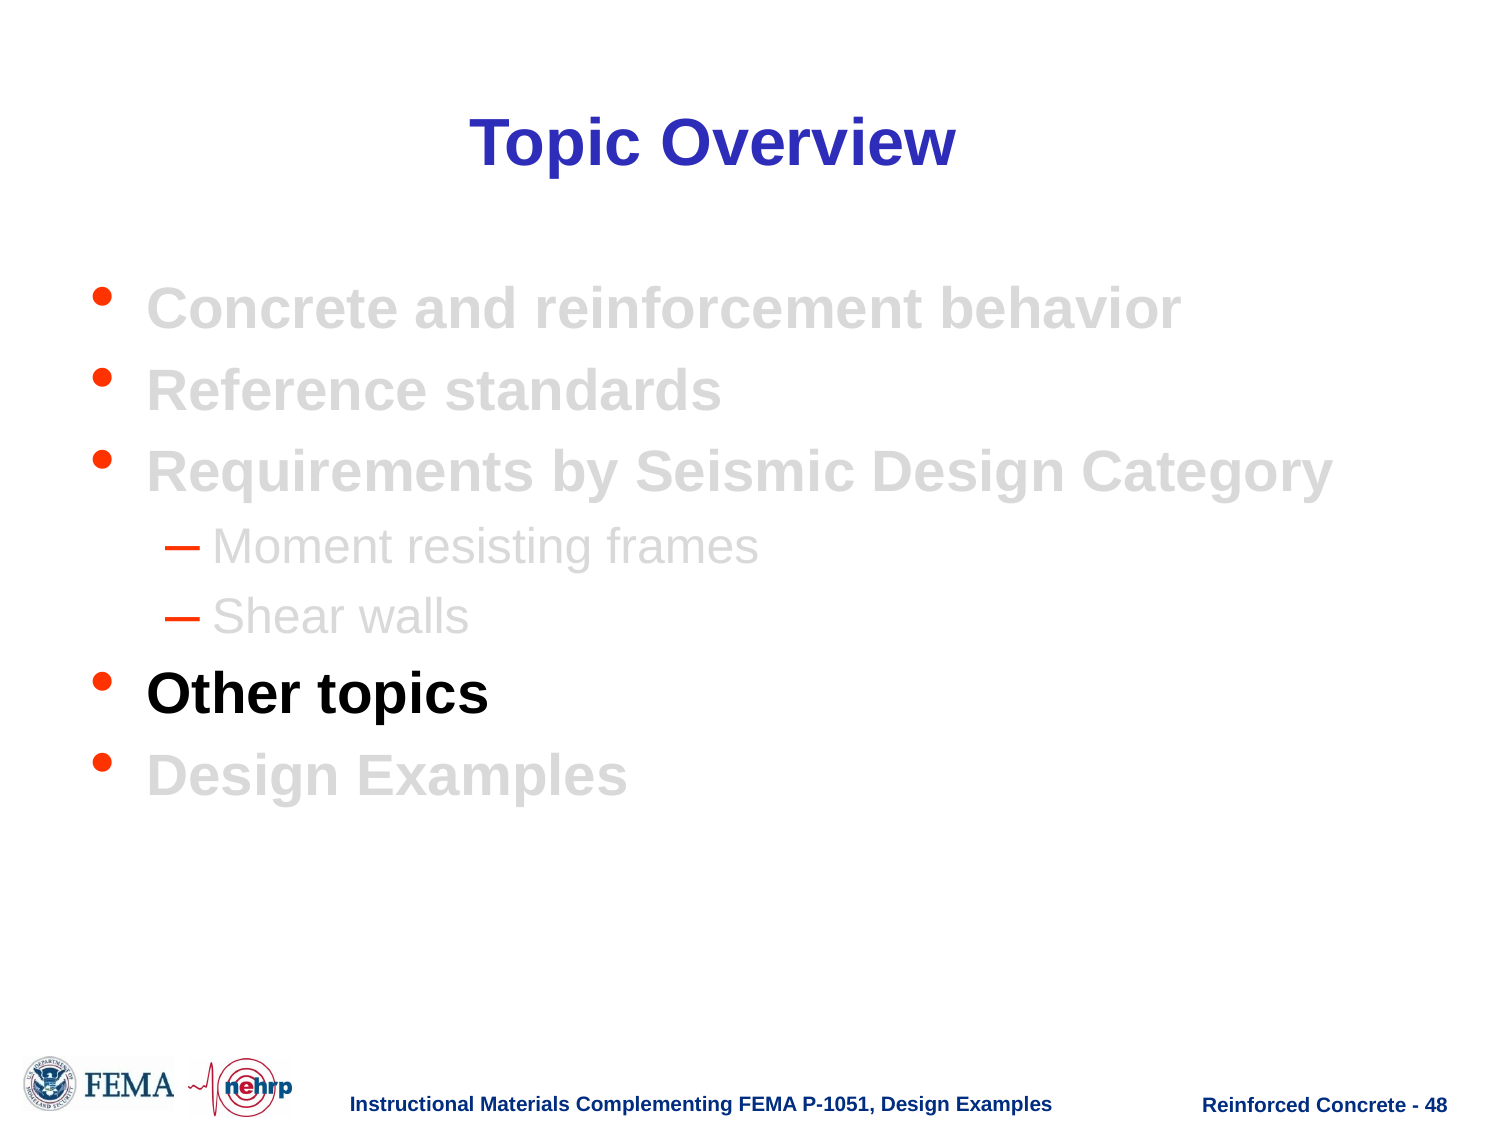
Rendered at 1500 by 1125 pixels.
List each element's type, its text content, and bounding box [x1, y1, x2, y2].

picture [23, 1056, 174, 1111]
list Concrete and reinforcement behavior Reference standards Requirements by Seismic Design Category Moment resisting frames Shear walls Other topics Design Examples [74, 262, 1426, 1006]
title Topic Overview [74, 44, 1426, 233]
picture [188, 1058, 292, 1117]
footer Instructional Materials Complementing FEMA P-1051, Design Examples [334, 1087, 1104, 1124]
